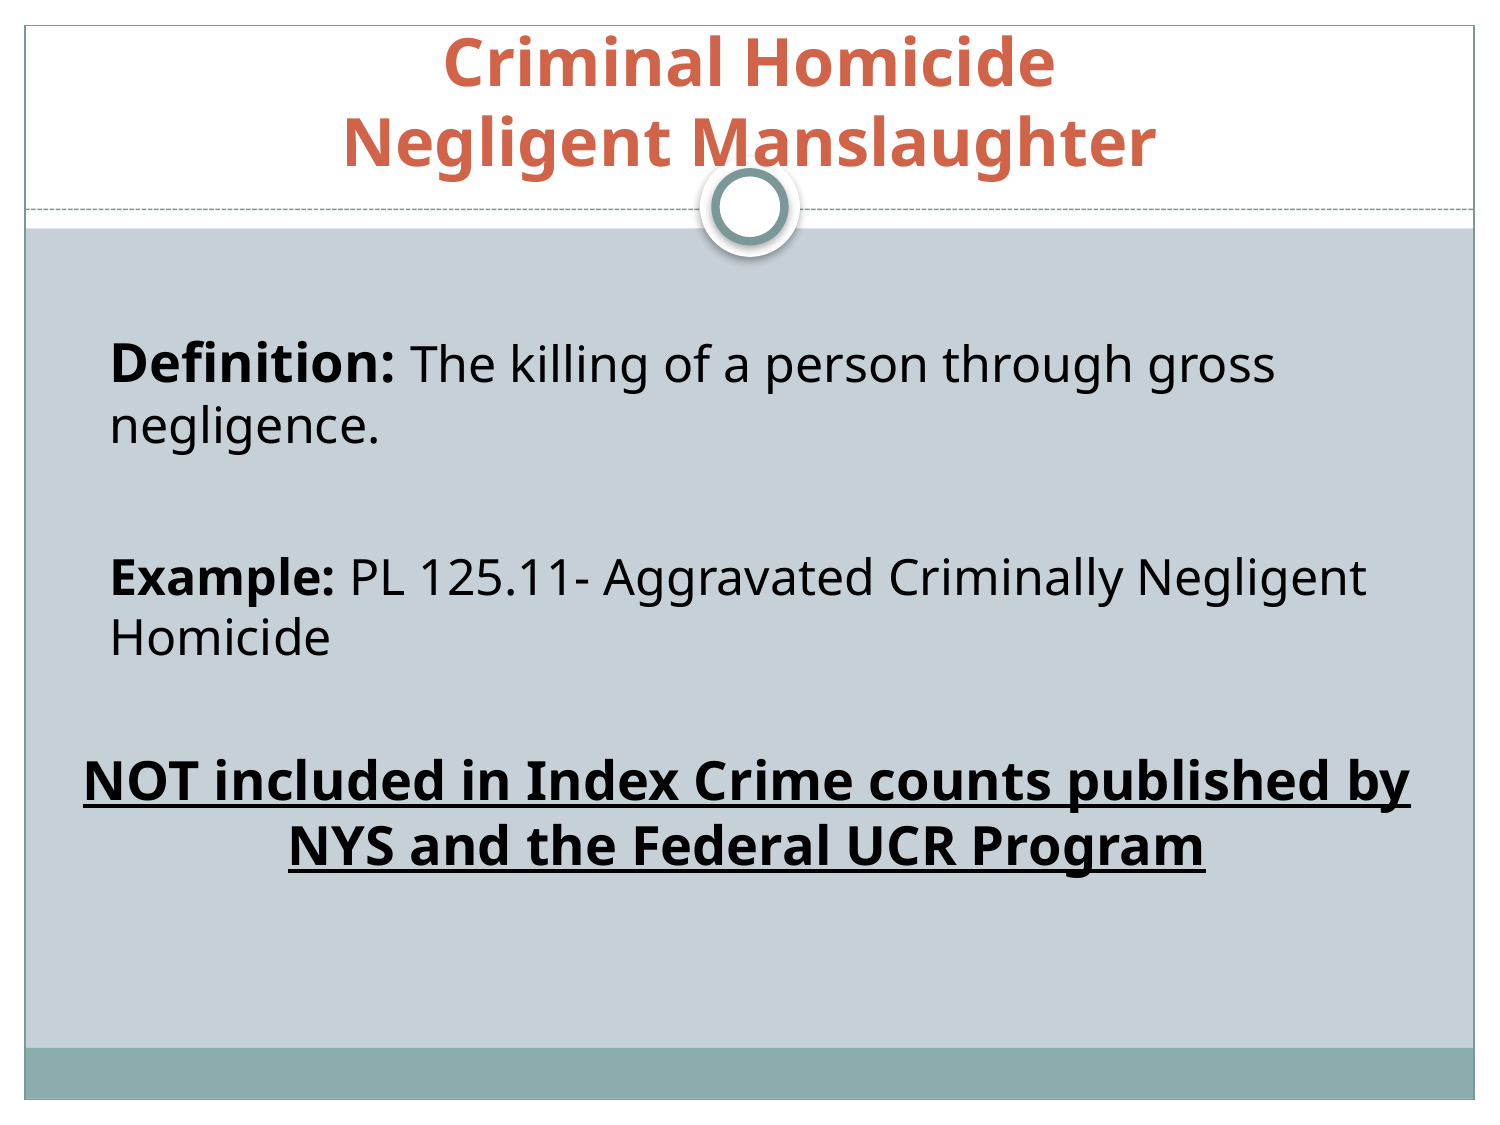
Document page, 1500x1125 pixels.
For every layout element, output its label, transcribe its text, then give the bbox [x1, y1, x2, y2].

title Criminal Homicide Negligent Manslaughter [50, 50, 1450, 188]
list Definition: The killing of a person through gross negligence. Example: PL 125.11- Aggravated Criminally Negligent Homicide NOT included in Index Crime counts published by NYS and the Federal UCR Program [49, 250, 1445, 1001]
